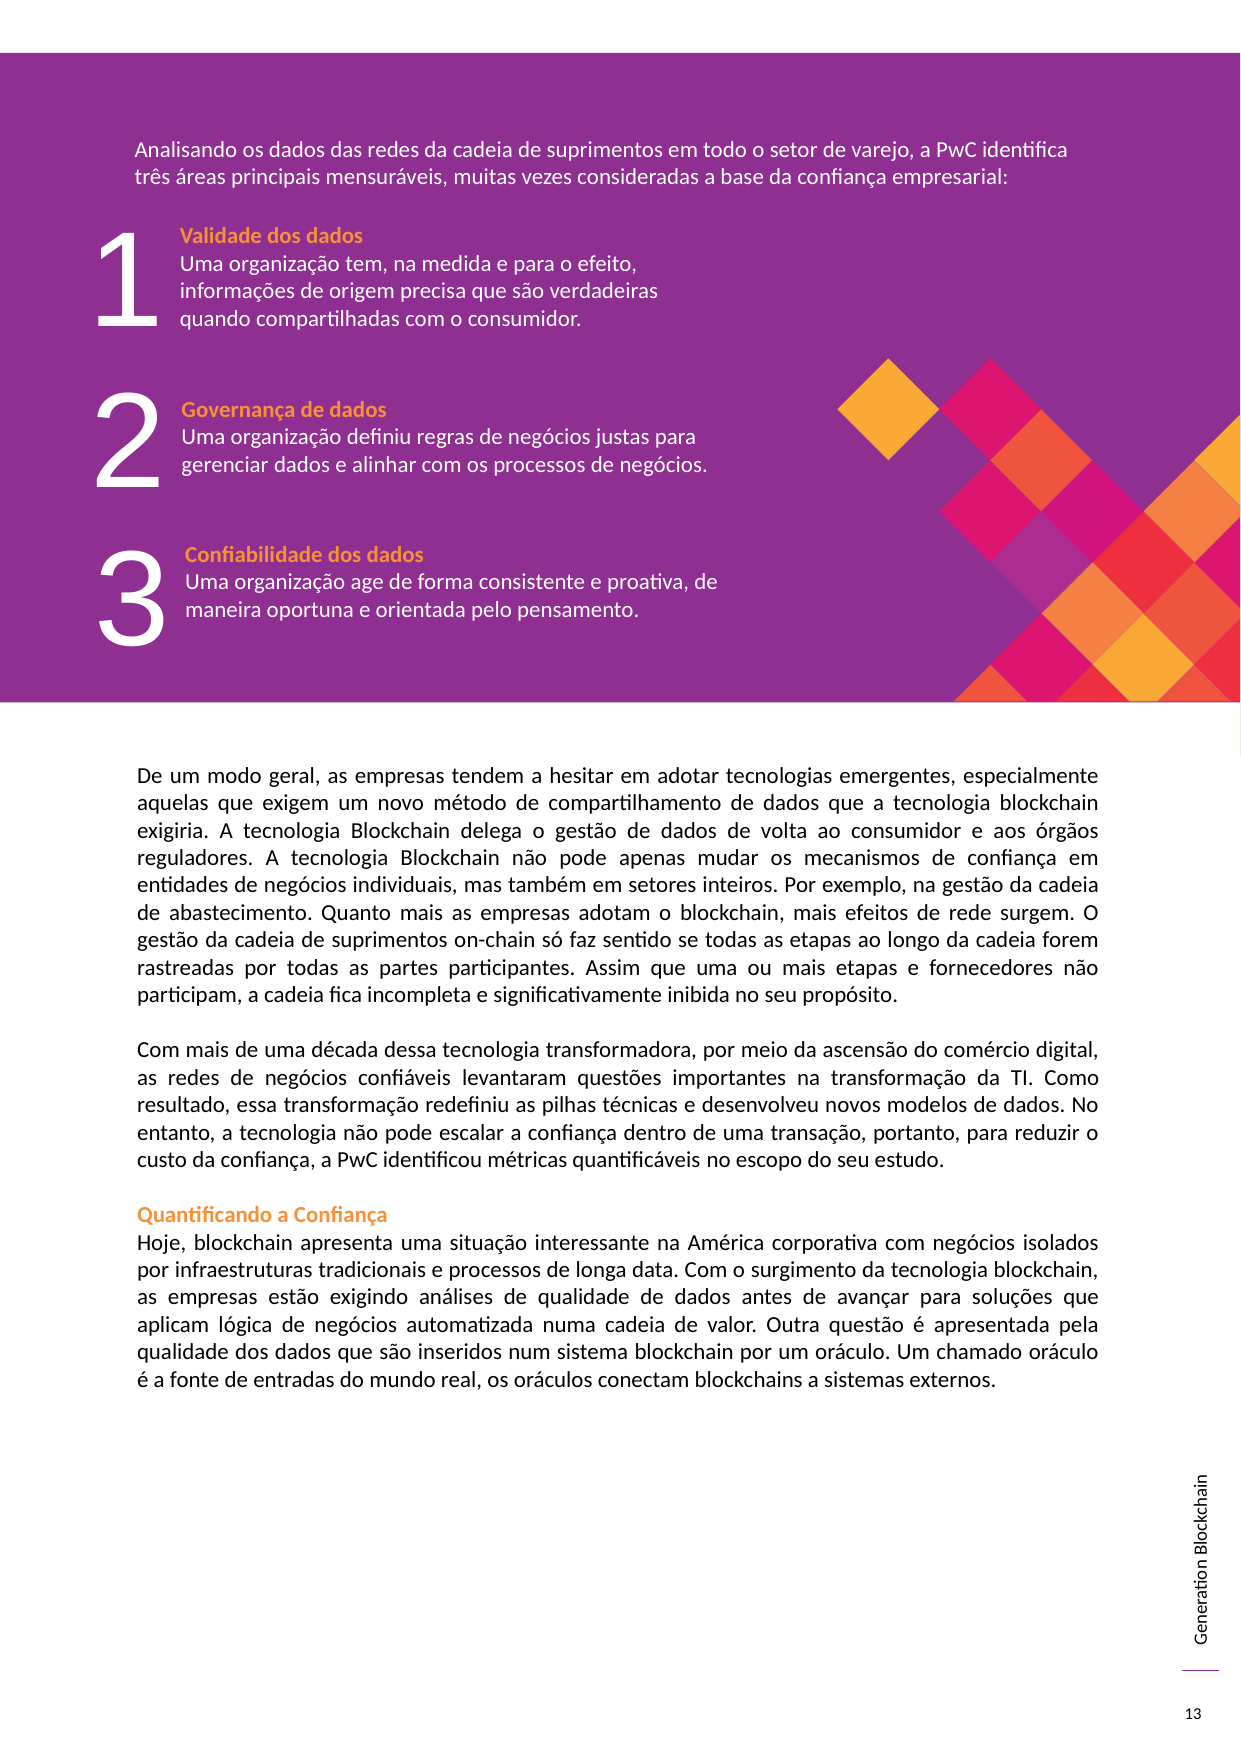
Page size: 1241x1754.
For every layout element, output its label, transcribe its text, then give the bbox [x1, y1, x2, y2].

text_box 1 [73, 183, 182, 362]
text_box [852, 358, 1241, 728]
text_box 3 [79, 502, 187, 680]
slide_number 48 [1169, 1674, 1231, 1751]
text_box Confiabilidade dos dados Uma organização age de forma consistente e proativa, de maneira oportuna e orientada pelo pensamento. [187, 531, 745, 635]
list Analisando os dados das redes da cadeia de suprimentos em todo o setor de varejo, a PwC identifica três áreas principais mensuráveis, muitas vezes consideradas a base da confiança empresarial: [119, 126, 1113, 174]
text_box 2 [75, 344, 184, 523]
text_box Governança de dados Uma organização definiu regras de negócios justas para gerenciar dados e alinhar com os processos de negócios. [184, 387, 742, 491]
text_box De um modo geral, as empresas tendem a hesitar em adotar tecnologias emergentes, especialmente aquelas que exigem um novo método de compartilhamento de dados que a tecnologia blockchain exigiria. A tecnologia Blockchain delega o gestão de dados de volta ao consumidor e aos órgãos reguladores. A tecnologia Blockchain não pode apenas mudar os mecanismos de confiança em entidades de negócios individuais, mas também em setores inteiros. Por exemplo, na gestão da cadeia de abastecimento. Quanto mais as empresas adotam o blockchain, mais efeitos de rede surgem. O gestão da cadeia de suprimentos on-chain só faz sentido se todas as etapas ao longo da cadeia forem rastreadas por todas as partes participantes. Assim que uma ou mais etapas e fornecedores não participam, a cadeia fica incompleta e significativamente inibida no seu propósito. Com mais de uma década dessa tecnologia transformadora, por meio da ascensão do comércio digital, as redes de negócios confiáveis ​​levantaram questões importantes na transformação da TI. Como resultado, essa transformação redefiniu as pilhas técnicas e desenvolveu novos modelos de dados. No entanto, a tecnologia não pode escalar a confiança dentro de uma transação, portanto, para reduzir o custo da confiança, a PwC identificou métricas quantificáveis ​​no escopo do seu estudo. Quantificando a Confiança Hoje, blockchain apresenta uma situação interessante na América corporativa com negócios isolados por infraestruturas tradicionais e processos de longa data. Com o surgimento da tecnologia blockchain, as empresas estão exigindo análises de qualidade de dados antes de avançar para soluções que aplicam lógica de negócios automatizada numa cadeia de valor. Outra questão é apresentada pela qualidade dos dados que são inseridos num sistema blockchain por um oráculo. Um chamado oráculo é a fonte de entradas do mundo real, os oráculos conectam blockchains a sistemas externos. [122, 752, 1116, 1627]
text_box Validade dos dados Uma organização tem, na medida e para o efeito, informações de origem precisa que são verdadeiras quando compartilhadas com o consumidor. [182, 213, 740, 317]
text_box [0, 701, 1241, 831]
